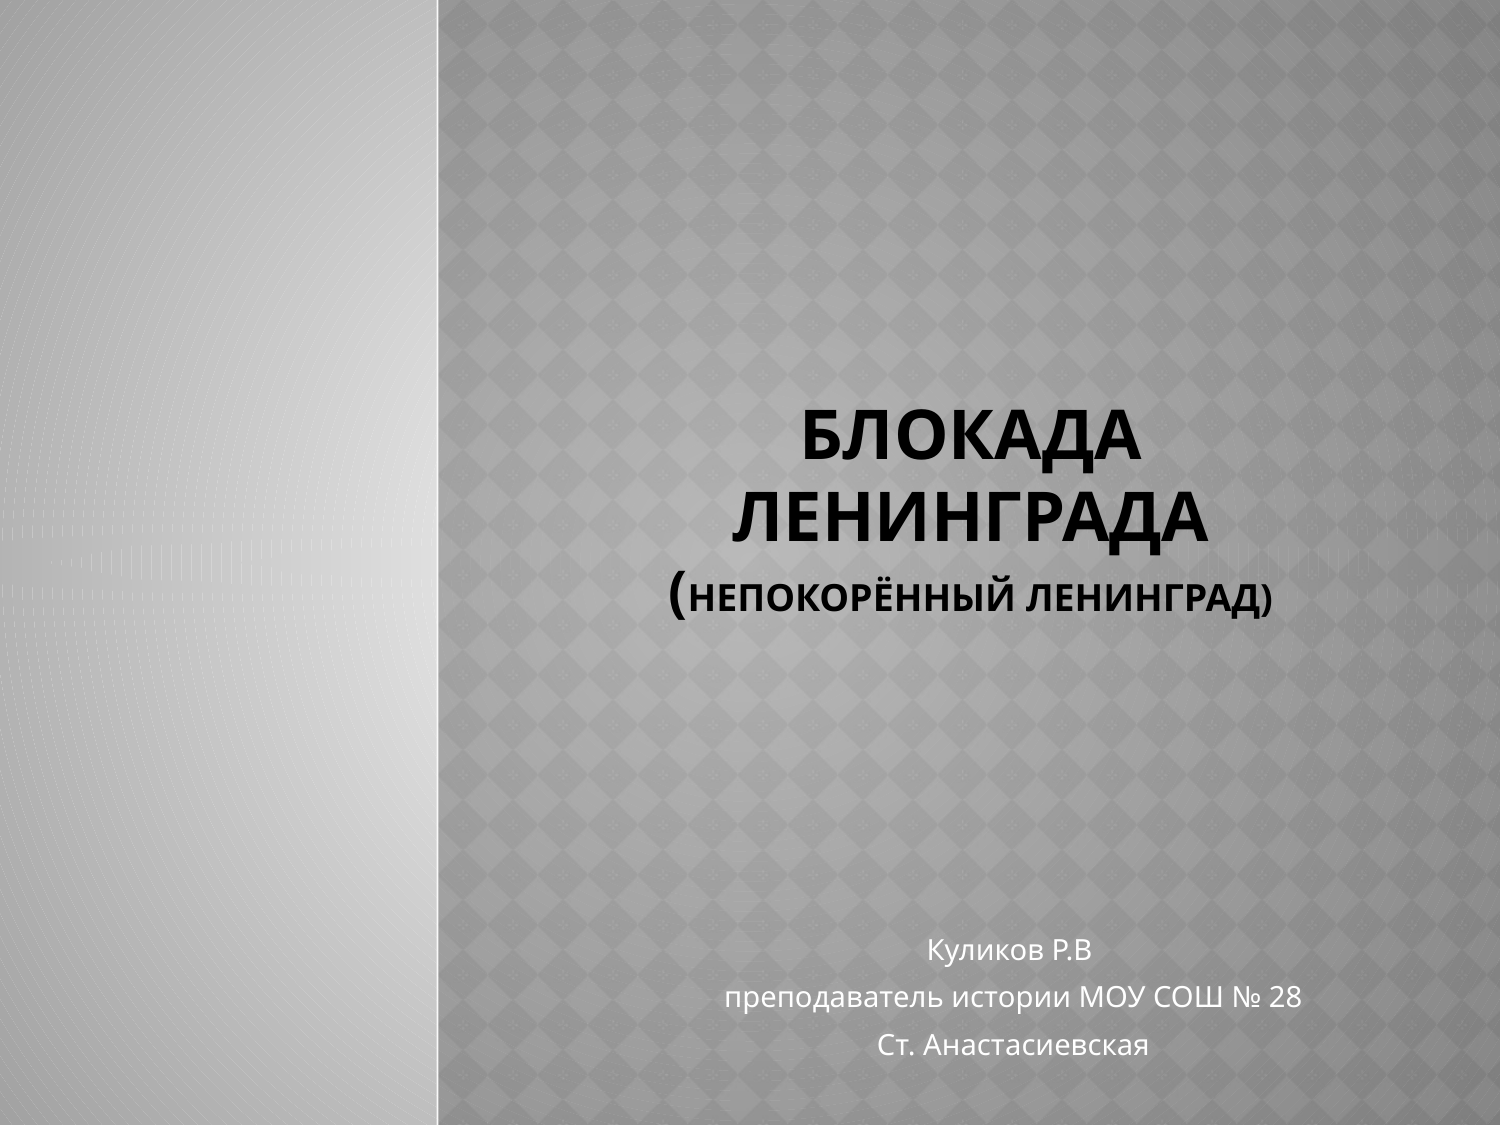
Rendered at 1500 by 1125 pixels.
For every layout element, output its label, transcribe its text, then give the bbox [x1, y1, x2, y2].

title Блокада Ленинграда (Непокорённый Ленинград) [552, 222, 1390, 668]
subtitle Куликов Р.В преподаватель истории МОУ СОШ № 28 Ст. Анастасиевская [550, 878, 1477, 1043]
